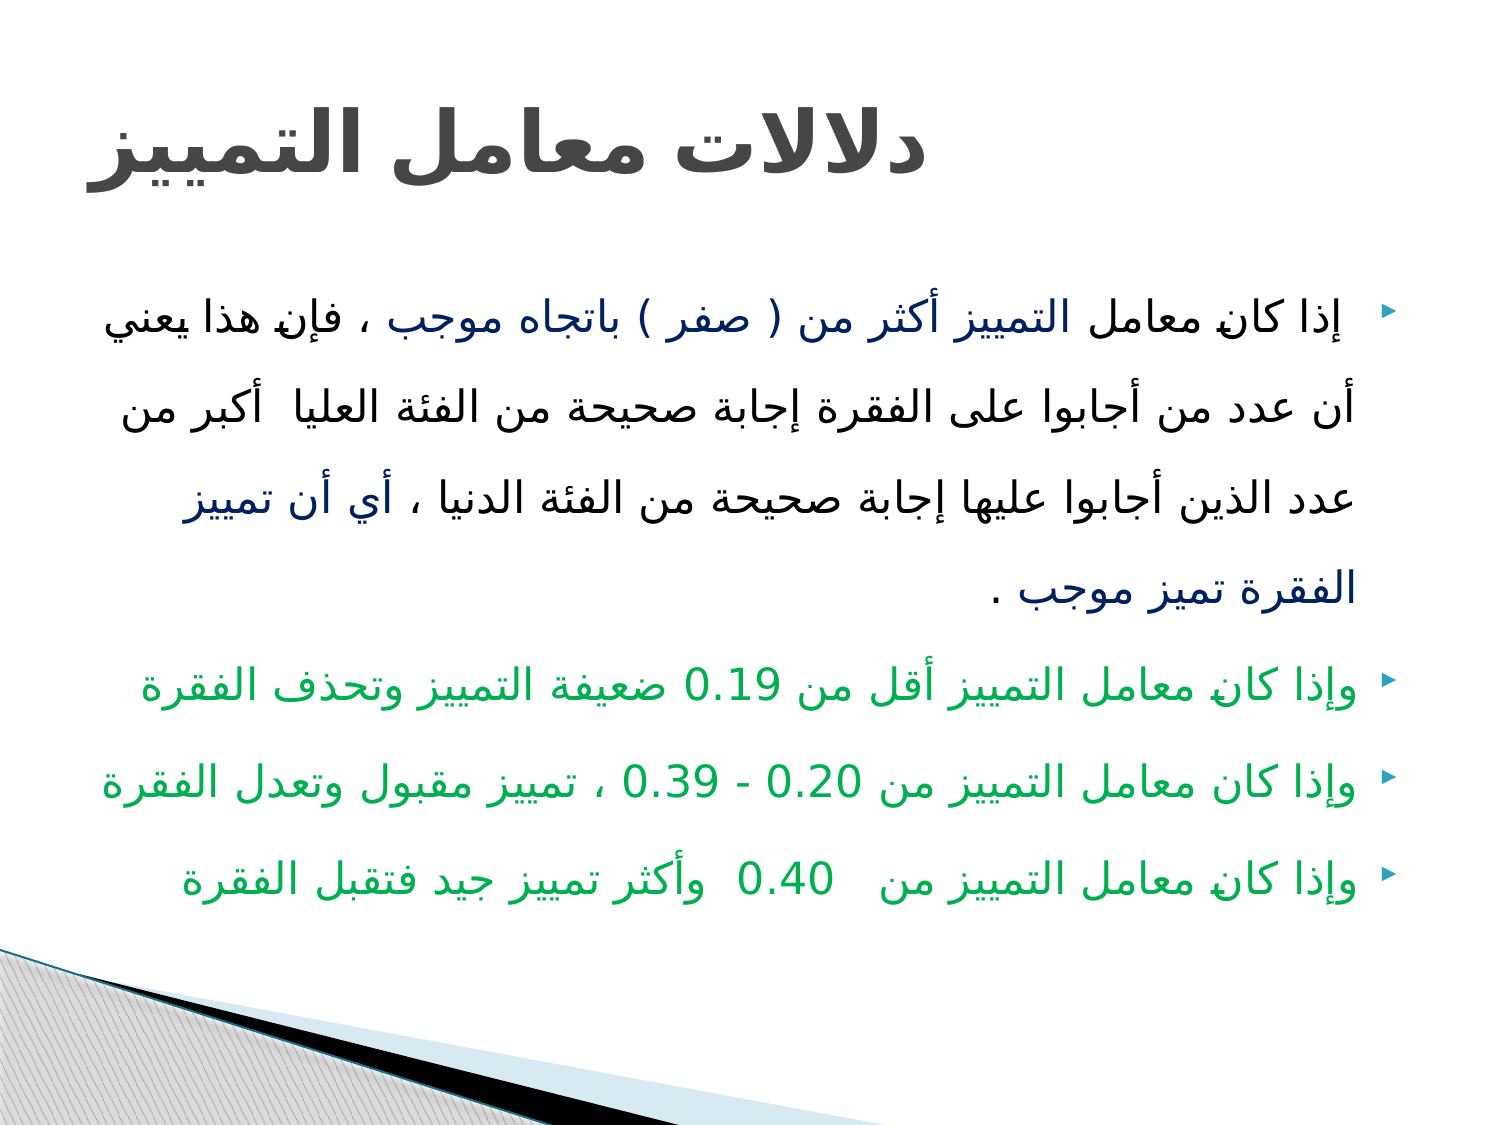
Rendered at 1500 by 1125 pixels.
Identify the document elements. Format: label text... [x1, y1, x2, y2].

list إذا كان معامل التمييز أكثر من ( صفر ) باتجاه موجب ، فإن هذا يعني أن عدد من أجابوا على الفقرة إجابة صحيحة من الفئة العليا أكبر من عدد الذين أجابوا عليها إجابة صحيحة من الفئة الدنيا ، أي أن تمييز الفقرة تميز موجب . وإذا كان معامل التمييز أقل من 0.19 ضعيفة التمييز وتحذف الفقرة وإذا كان معامل التمييز من 0.20 - 0.39 ، تمييز مقبول وتعدل الفقرة وإذا كان معامل التمييز من 0.40 وأكثر تمييز جيد فتقبل الفقرة [75, 243, 1425, 986]
title دلالات معامل التمييز [75, 45, 1425, 233]
